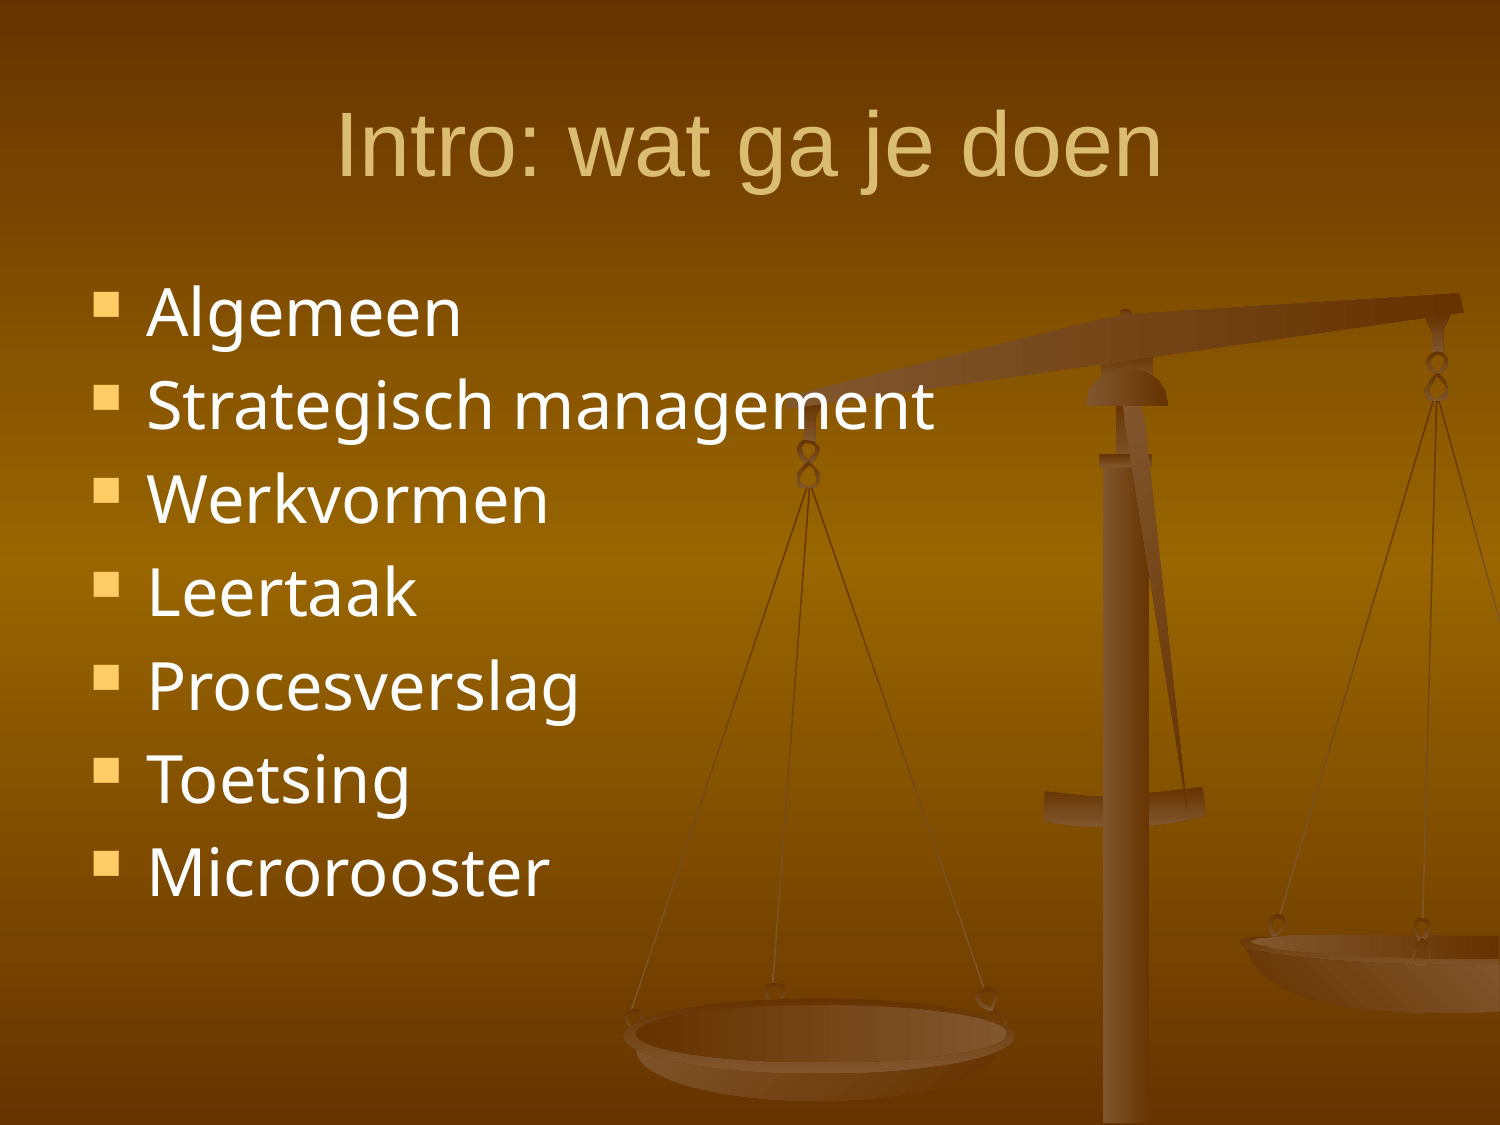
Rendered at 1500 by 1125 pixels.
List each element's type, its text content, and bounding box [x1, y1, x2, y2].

list Algemeen Strategisch management Werkvormen Leertaak Procesverslag Toetsing Microrooster [74, 262, 1426, 1006]
title Intro: wat ga je doen [74, 45, 1426, 234]
